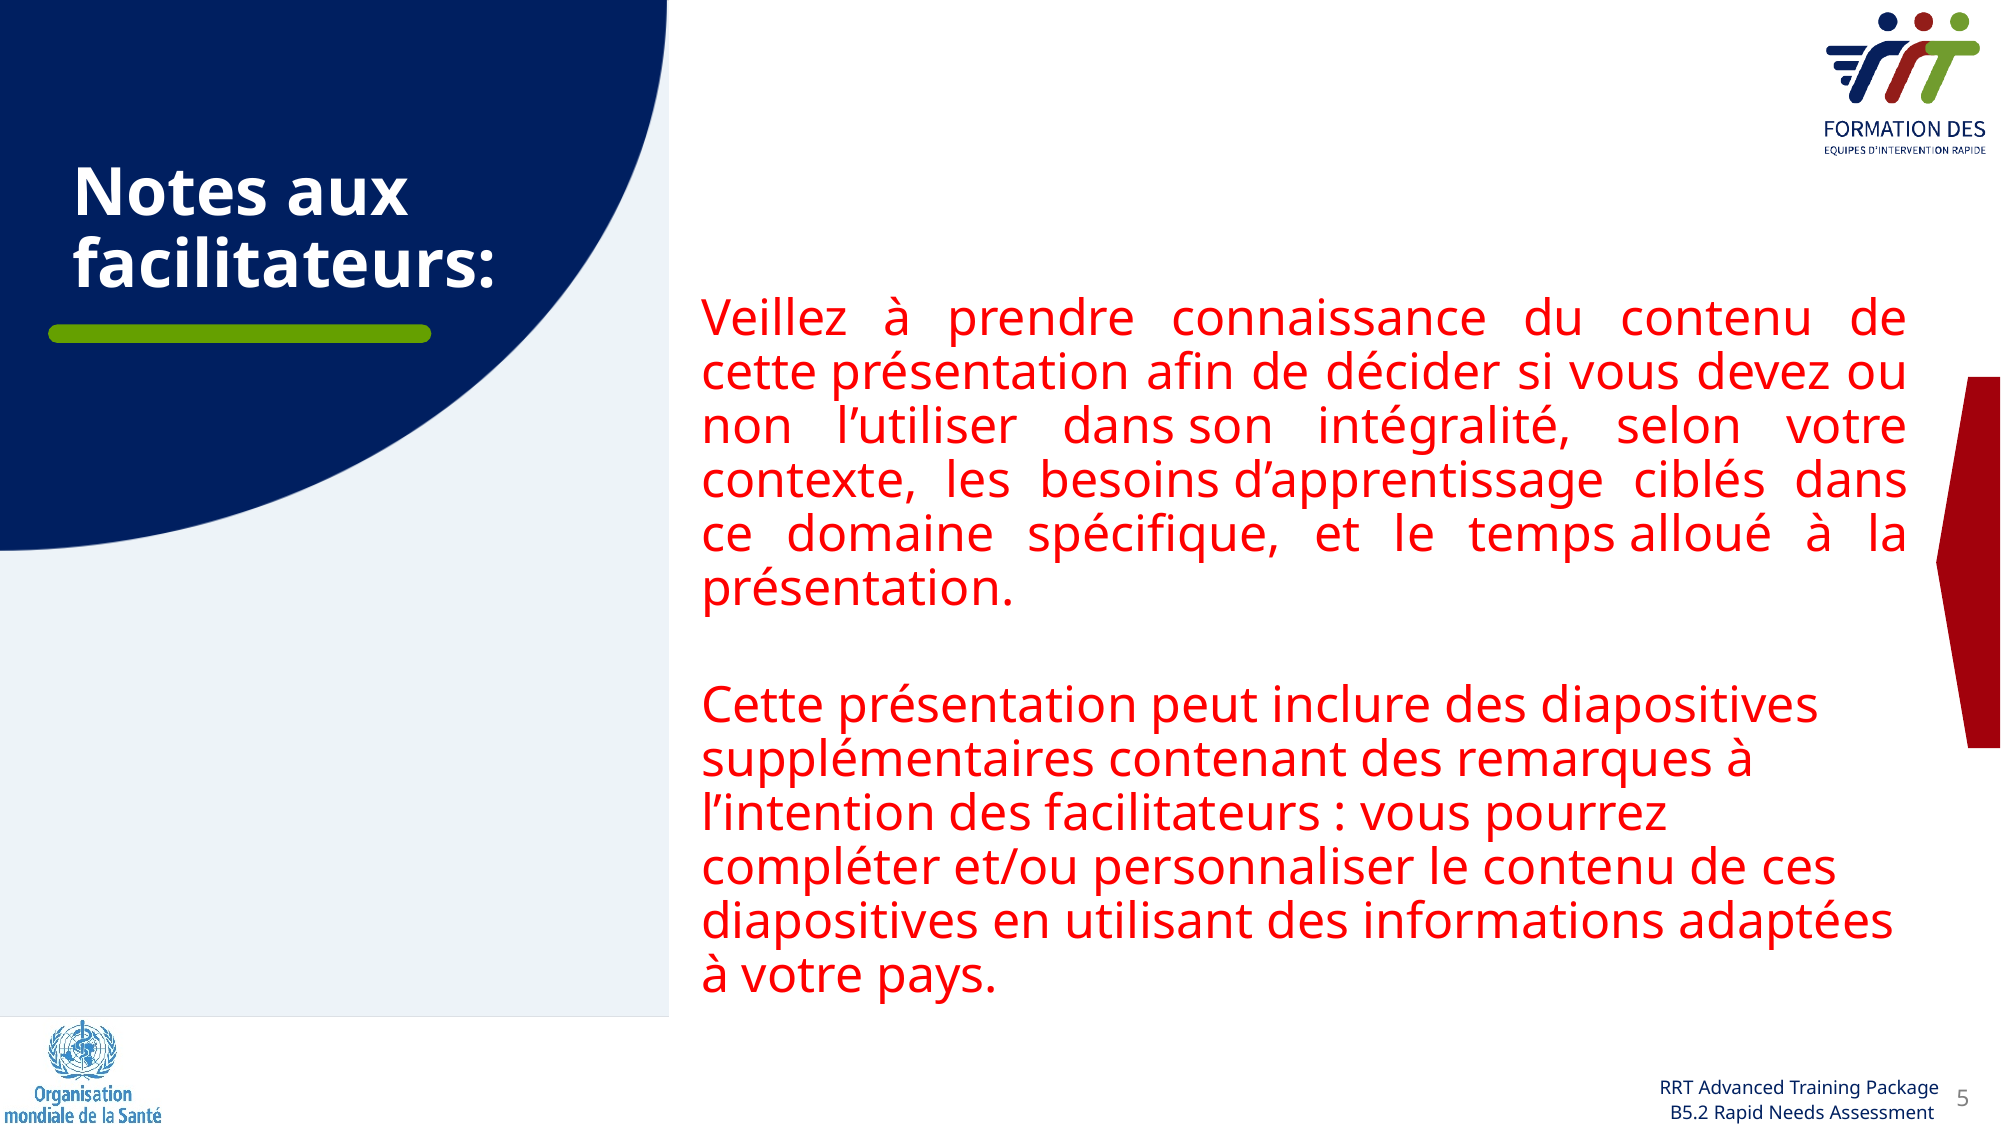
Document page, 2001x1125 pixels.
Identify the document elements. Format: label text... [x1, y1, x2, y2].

picture [1824, 11, 1986, 156]
picture [0, 0, 669, 1124]
list Veillez à prendre connaissance du contenu de cette présentation afin de décider si vous devez ou non l’utiliser dans son intégralité, selon votre contexte, les besoins d’apprentissage ciblés dans ce domaine spécifique, et le temps alloué à la présentation. Cette présentation peut inclure des diapositives supplémentaires contenant des remarques à l’intention des facilitateurs : vous pourrez compléter et/ou personnaliser le contenu de ces diapositives en utilisant des informations adaptées à votre pays. [700, 236, 1910, 889]
title Notes aux facilitateurs: [64, 132, 601, 328]
